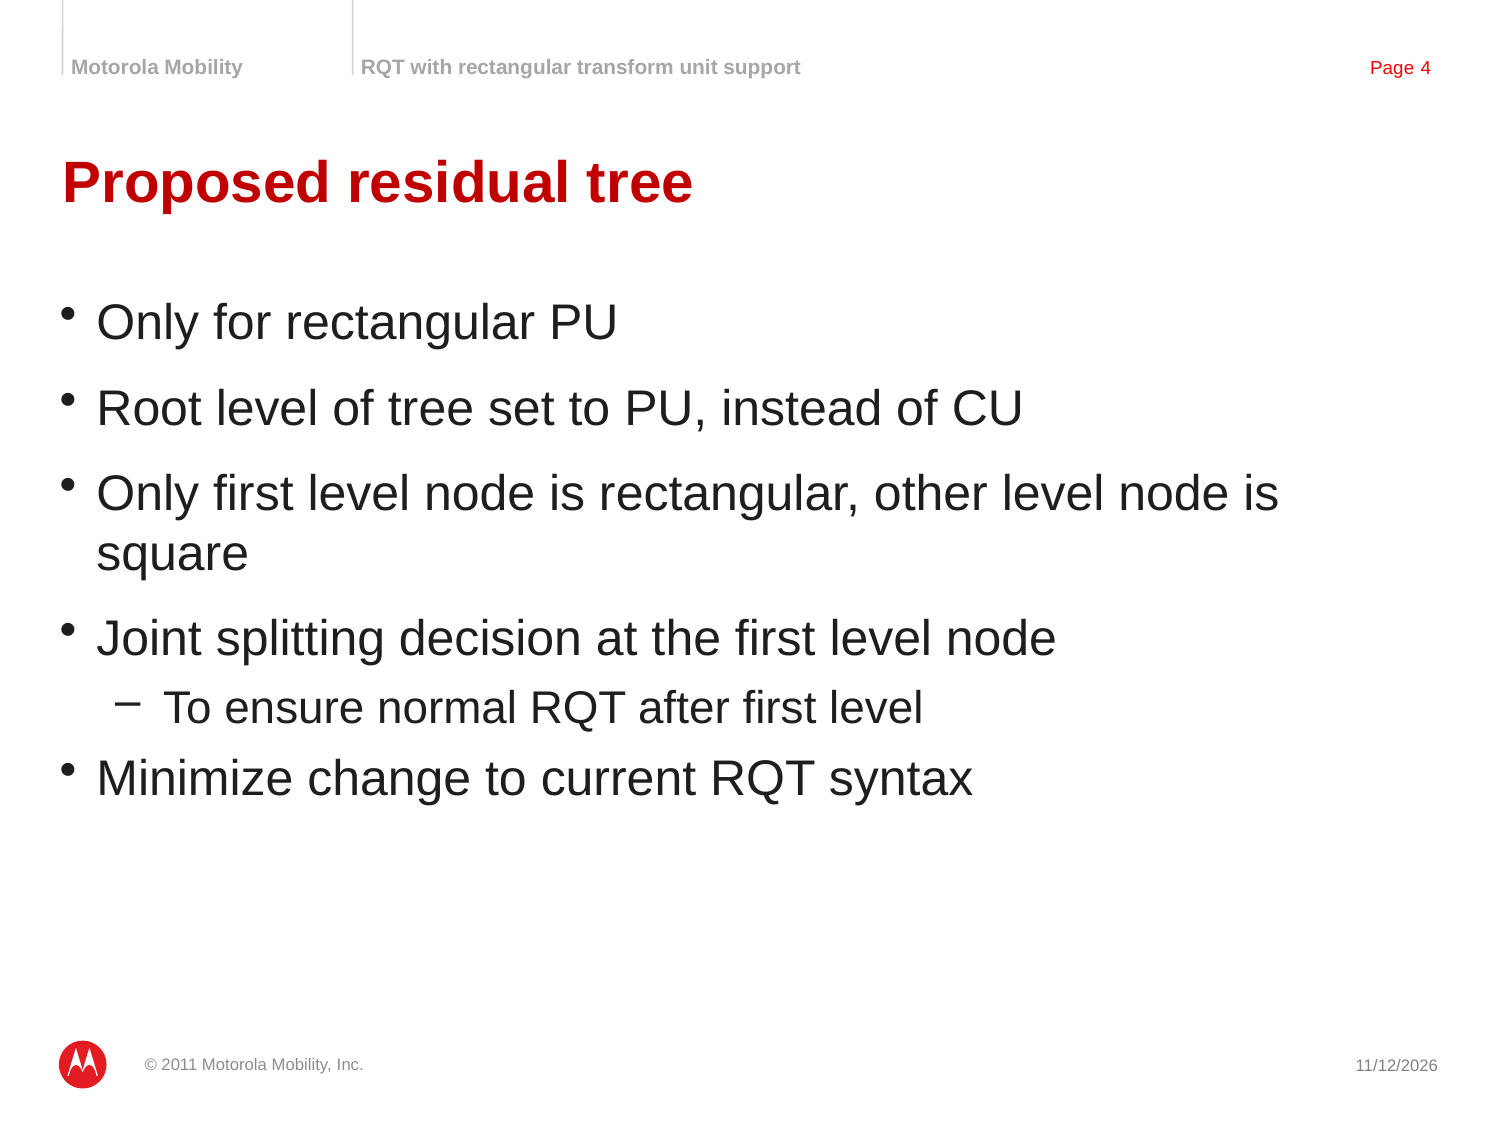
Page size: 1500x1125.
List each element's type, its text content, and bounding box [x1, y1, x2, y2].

footer © 2011 Motorola Mobility, Inc. [129, 1041, 605, 1086]
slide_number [1347, 1043, 1447, 1087]
title Proposed residual tree [62, 78, 1439, 215]
list Only for rectangular PU Root level of tree set to PU, instead of CU Only first level node is rectangular, other level node is square Joint splitting decision at the first level node To ensure normal RQT after first level Minimize change to current RQT syntax [59, 289, 1436, 936]
